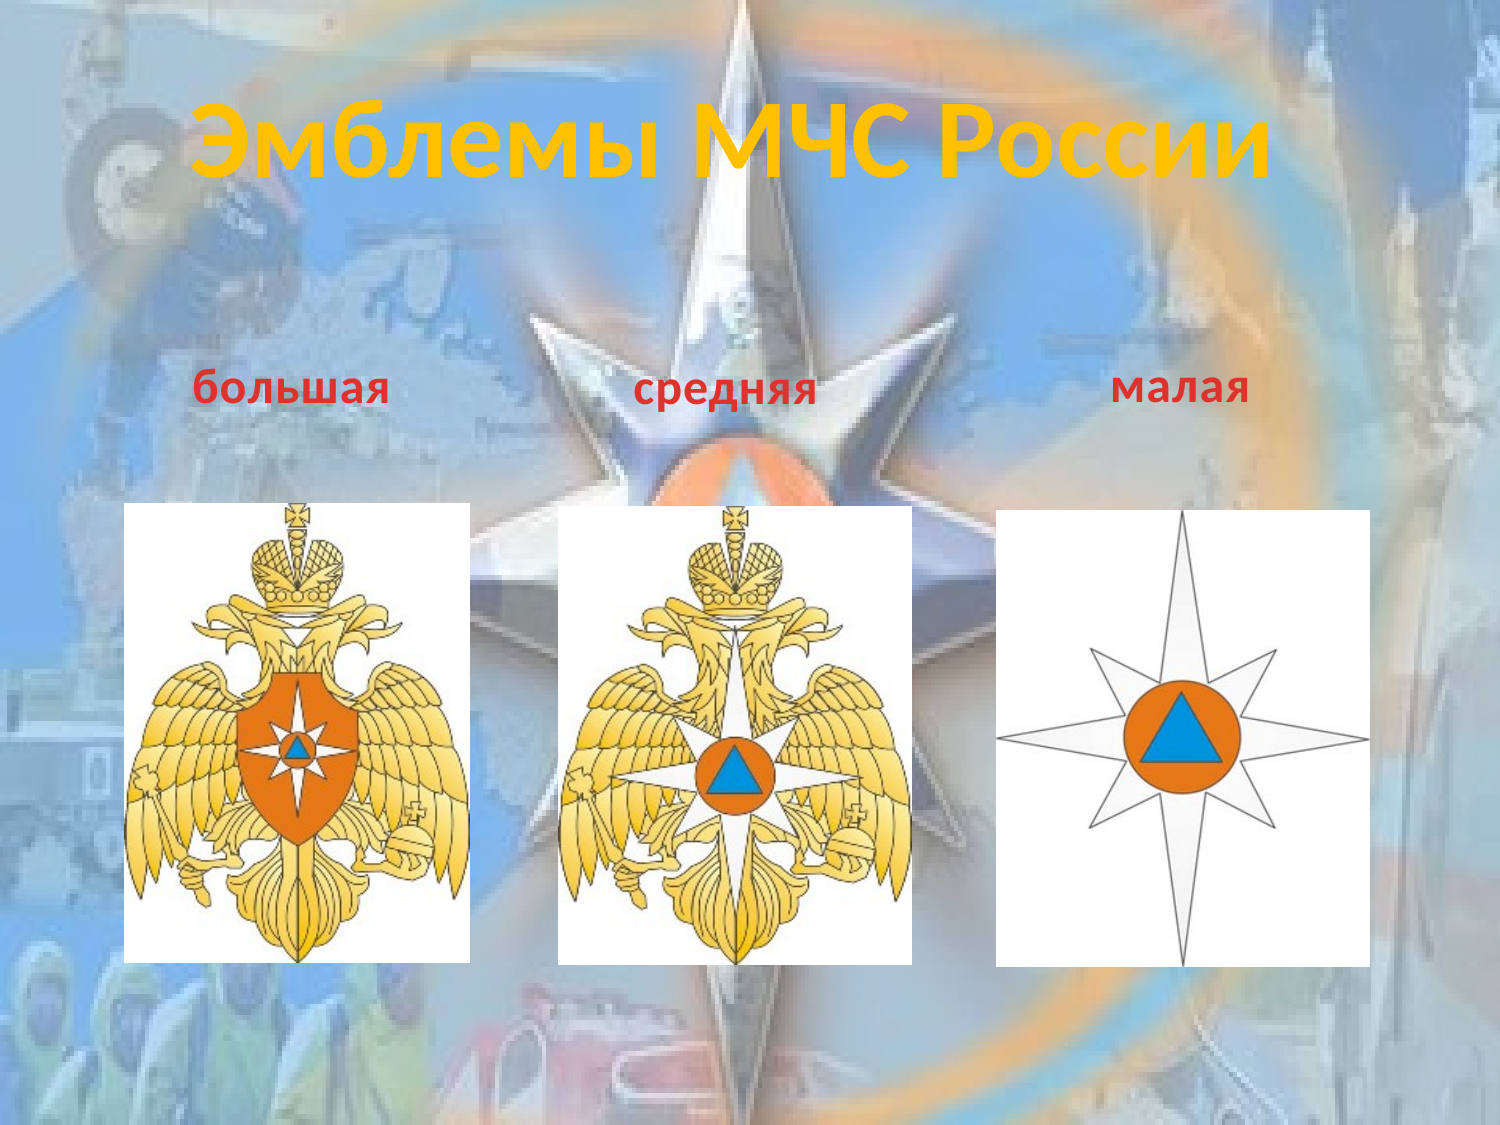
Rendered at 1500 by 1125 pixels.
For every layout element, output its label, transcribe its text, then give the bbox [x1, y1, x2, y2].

picture [996, 510, 1370, 967]
picture [123, 502, 470, 963]
text_box большая [117, 313, 466, 454]
text_box Эмблемы МЧС России [76, 78, 1388, 179]
text_box малая [1005, 312, 1355, 453]
picture [558, 506, 912, 965]
text_box средняя [551, 314, 900, 455]
text_box [74, 45, 1425, 233]
